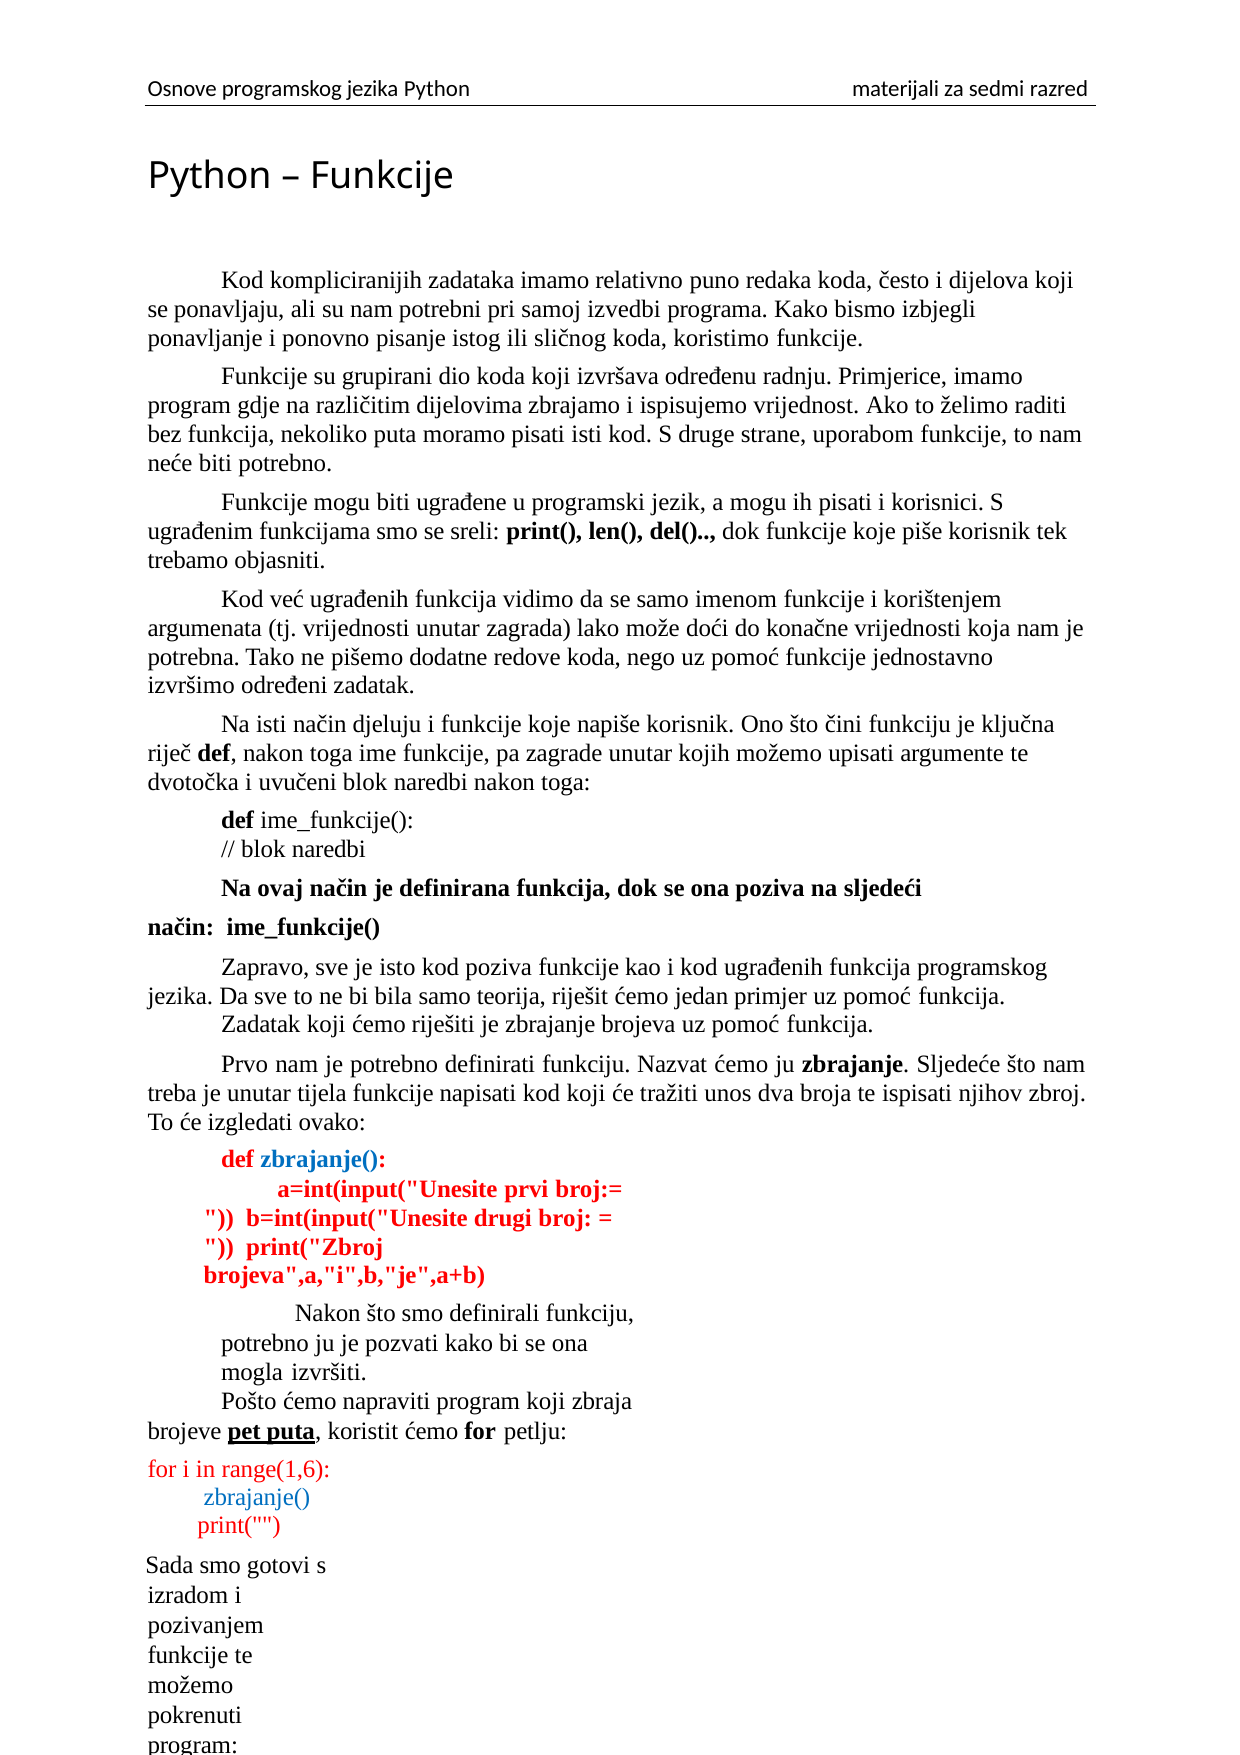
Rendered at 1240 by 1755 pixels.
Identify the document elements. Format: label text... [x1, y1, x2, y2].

text_box Python – Funkcije [145, 149, 511, 197]
text_box Osnove programskog jezika Python [145, 71, 477, 102]
text_box Kod kompliciranijih zadataka imamo relativno puno redaka koda, često i dijelova koji se ponavljaju, ali su nam potrebni pri samoj izvedbi programa. Kako bismo izbjegli ponavljanje i ponovno pisanje istog ili sličnog koda, koristimo funkcije. Funkcije su grupirani dio koda koji izvršava određenu radnju. Primjerice, imamo program gdje na različitim dijelovima zbrajamo i ispisujemo vrijednost. Ako to želimo raditi bez funkcija, nekoliko puta moramo pisati isti kod. S druge strane, uporabom funkcije, to nam neće biti potrebno. Funkcije mogu biti ugrađene u programski jezik, a mogu ih pisati i korisnici. S ugrađenim funkcijama smo se sreli: print(), len(), del().., dok funkcije koje piše korisnik tek trebamo objasniti. Kod već ugrađenih funkcija vidimo da se samo imenom funkcije i korištenjem argumenata (tj. vrijednosti unutar zagrada) lako može doći do konačne vrijednosti koja nam je potrebna. Tako ne pišemo dodatne redove koda, nego uz pomoć funkcije jednostavno izvršimo određeni zadatak. Na isti način djeluju i funkcije koje napiše korisnik. Ono što čini funkciju je ključna riječ def, nakon toga ime funkcije, pa zagrade unutar kojih možemo upisati argumente te dvotočka i uvučeni blok naredbi nakon toga: def ime_funkcije(): // blok naredbi Na ovaj način je definirana funkcija, dok se ona poziva na sljedeći način: ime_funkcije() Zapravo, sve je isto kod poziva funkcije kao i kod ugrađenih funkcija programskog jezika. Da sve to ne bi bila samo teorija, riješit ćemo jedan primjer uz pomoć funkcija. Zadatak koji ćemo riješiti je zbrajanje brojeva uz pomoć funkcija. Prvo nam je potrebno definirati funkciju. Nazvat ćemo ju zbrajanje. Sljedeće što nam treba je unutar tijela funkcije napisati kod koji će tražiti unos dva broja te ispisati njihov zbroj. To će izgledati ovako: def zbrajanje(): a=int(input("Unesite prvi broj:= ")) b=int(input("Unesite drugi broj: = ")) print("Zbroj brojeva",a,"i",b,"je",a+b) Nakon što smo definirali funkciju, potrebno ju je pozvati kako bi se ona mogla izvršiti. Pošto ćemo napraviti program koji zbraja brojeve pet puta, koristit ćemo for petlju: for i in range(1,6): zbrajanje() print("") Sada smo gotovi s izradom i pozivanjem funkcije te možemo pokrenuti program: [145, 260, 1094, 1755]
text_box materijali za sedmi razred [850, 71, 1095, 102]
